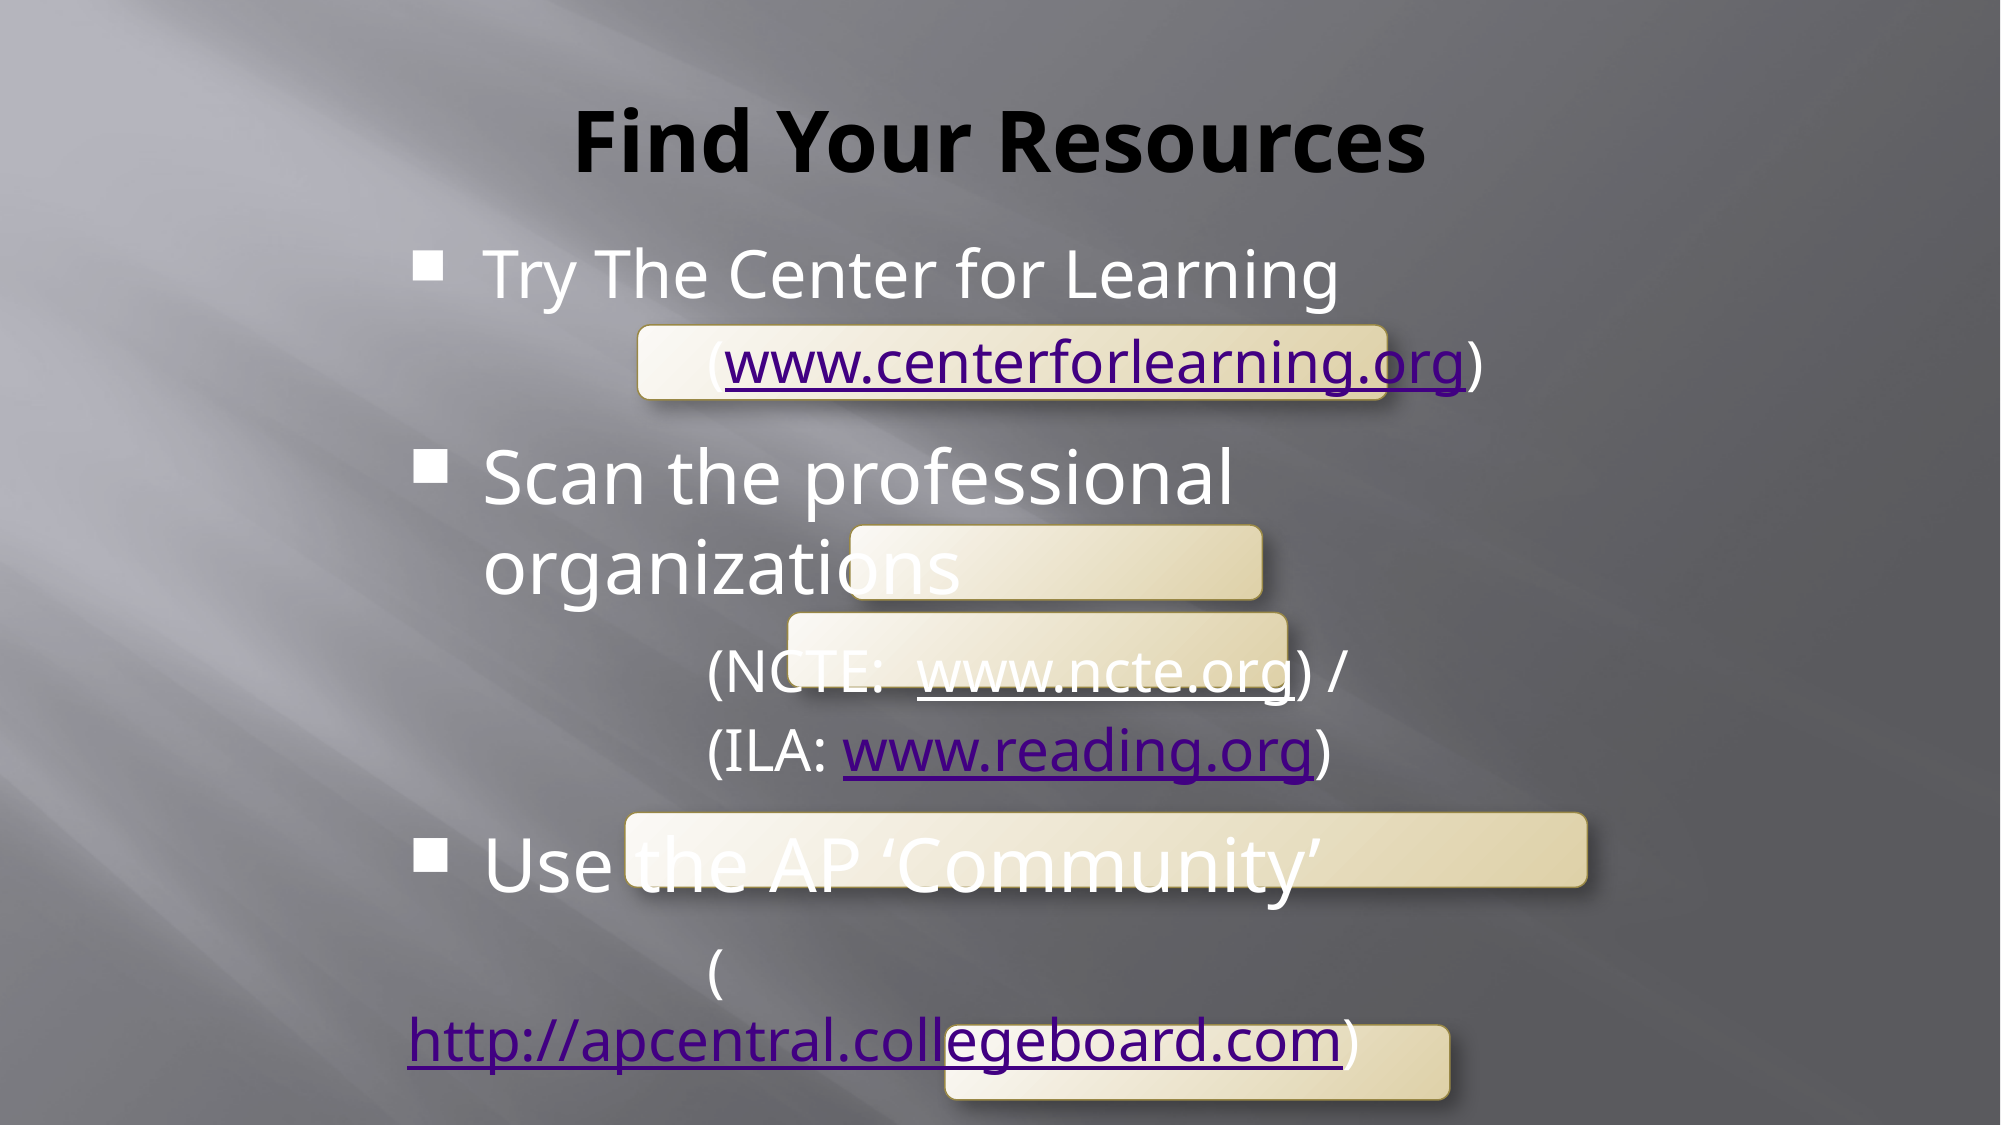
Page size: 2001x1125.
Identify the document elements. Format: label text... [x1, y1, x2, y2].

list Try The Center for Learning (www.centerforlearning.org) Scan the professional organizations (NCTE: www.ncte.org) / (ILA: www.reading.org) Use the AP ‘Community’ (http://apcentral.collegeboard.com) Explore the internet (places like www.teachit.co.uk) [324, 224, 1675, 1125]
title Find Your Resources [99, 45, 1900, 233]
